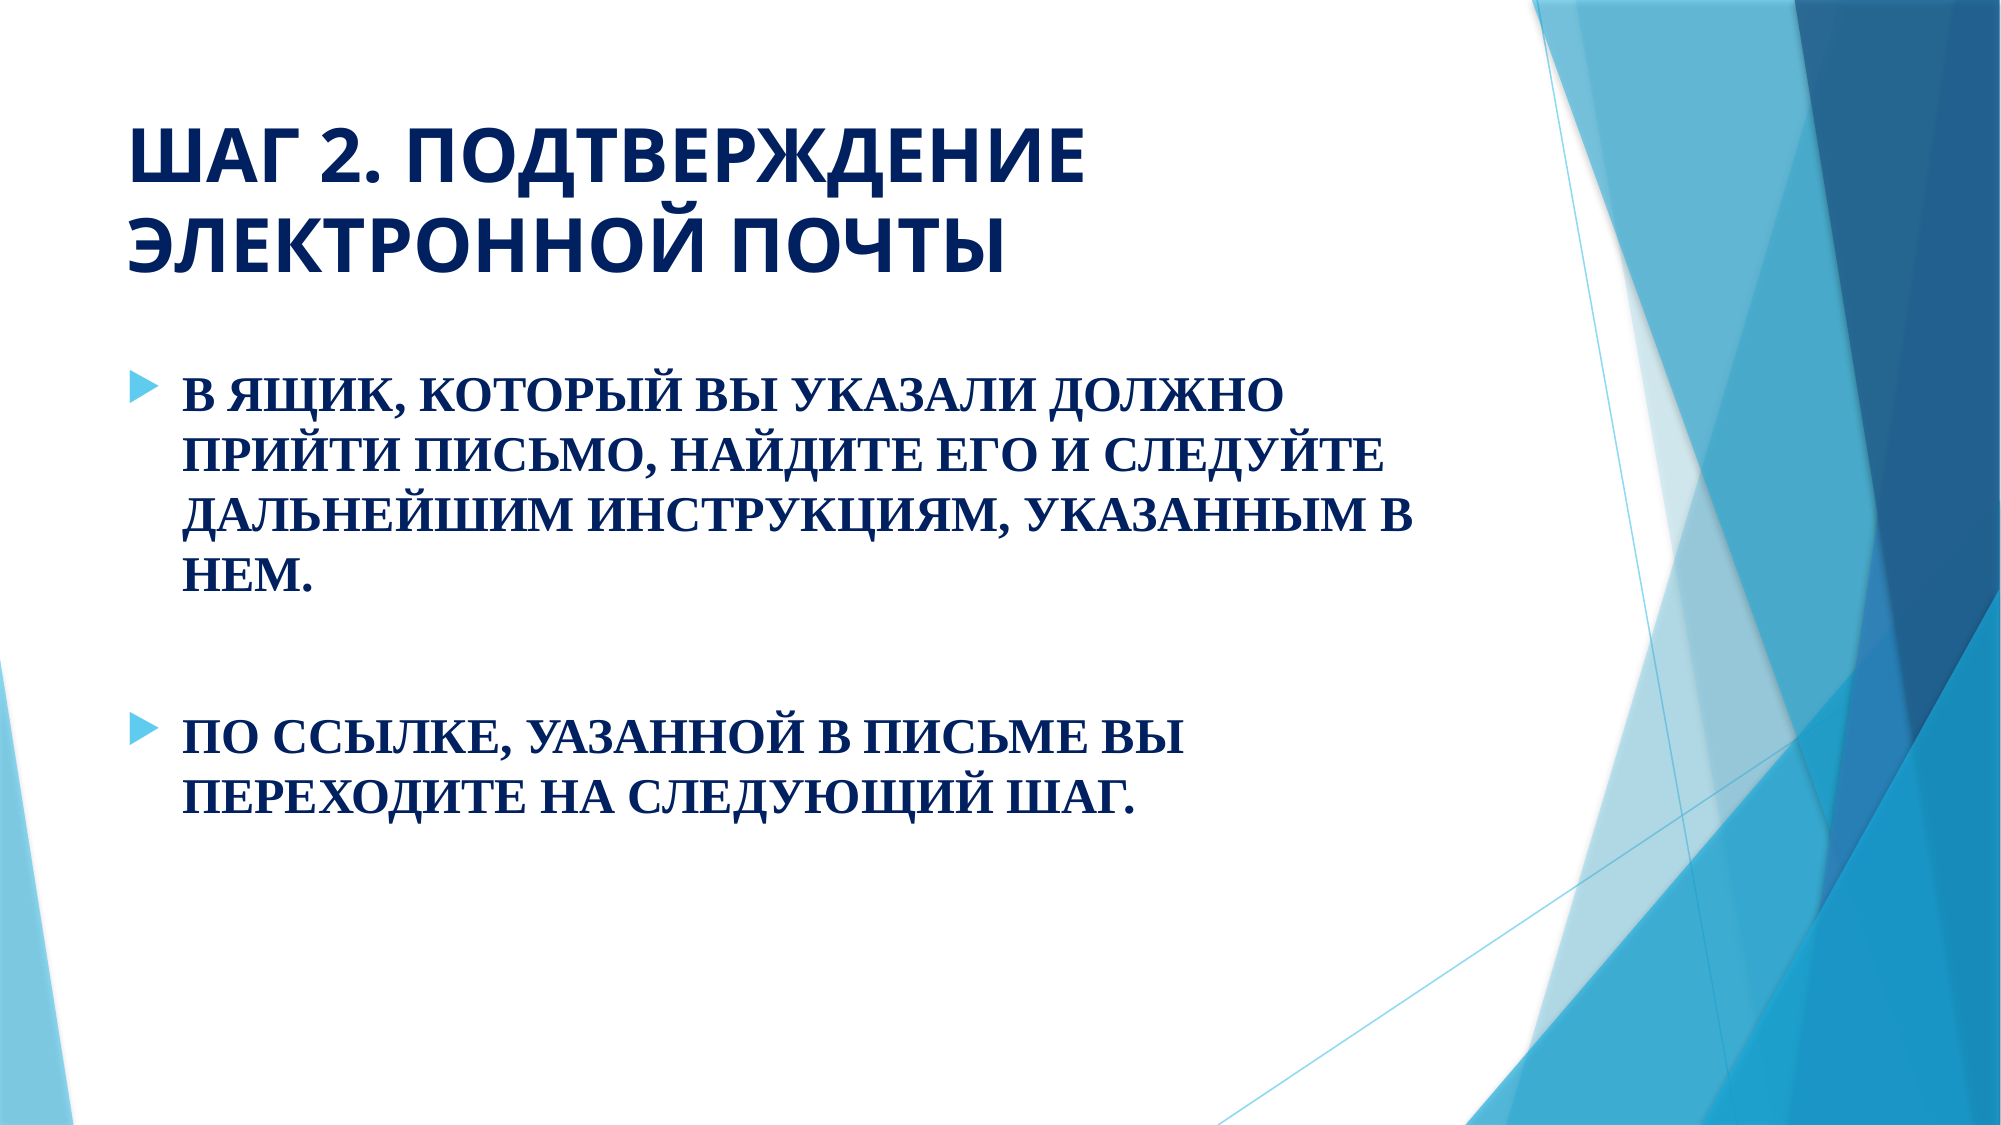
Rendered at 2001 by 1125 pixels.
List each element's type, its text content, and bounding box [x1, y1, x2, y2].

title ШАГ 2. ПОДТВЕРЖДЕНИЕ ЭЛЕКТРОННОЙ ПОЧТЫ [111, 99, 1522, 317]
list В ЯЩИК, КОТОРЫЙ ВЫ УКАЗАЛИ ДОЛЖНО ПРИЙТИ ПИСЬМО, НАЙДИТЕ ЕГО И СЛЕДУЙТЕ ДАЛЬНЕЙШИМ ИНСТРУКЦИЯМ, УКАЗАННЫМ В НЕМ. ПО ССЫЛКЕ, УАЗАННОЙ В ПИСЬМЕ ВЫ ПЕРЕХОДИТЕ НА СЛЕДУЮЩИЙ ШАГ. [111, 354, 1522, 992]
